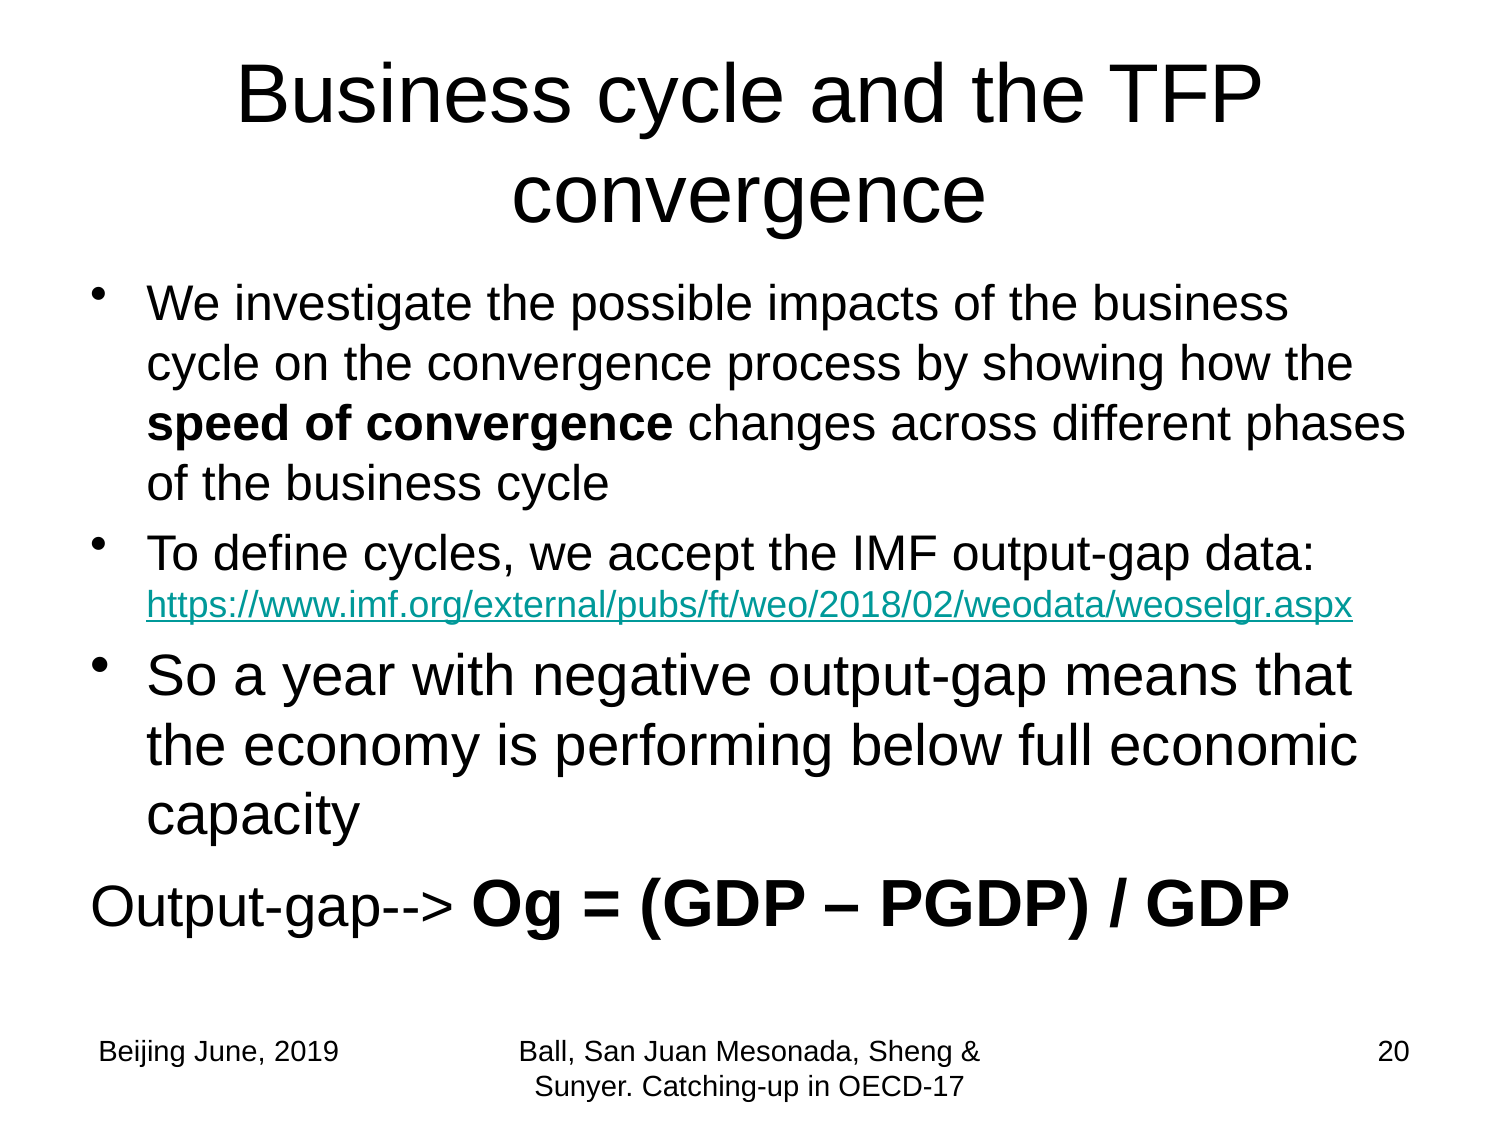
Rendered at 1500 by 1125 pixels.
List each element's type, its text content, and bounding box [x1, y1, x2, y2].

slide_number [74, 1024, 426, 1103]
footer Ball, San Juan Mesonada, Sheng & Sunyer. Catching-up in OECD-17 [454, 1024, 1046, 1103]
list We investigate the possible impacts of the business cycle on the convergence process by showing how the speed of convergence changes across different phases of the business cycle To define cycles, we accept the IMF output-gap data: https://www.imf.org/external/pubs/ft/weo/2018/02/weodata/weoselgr.aspx So a year with negative output-gap means that the economy is performing below full economic capacity Output-gap--> Og = (GDP – PGDP) / GDP [75, 262, 1425, 1005]
title Business cycle and the TFP convergence [75, 45, 1425, 233]
slide_number 20 [1074, 1024, 1426, 1103]
